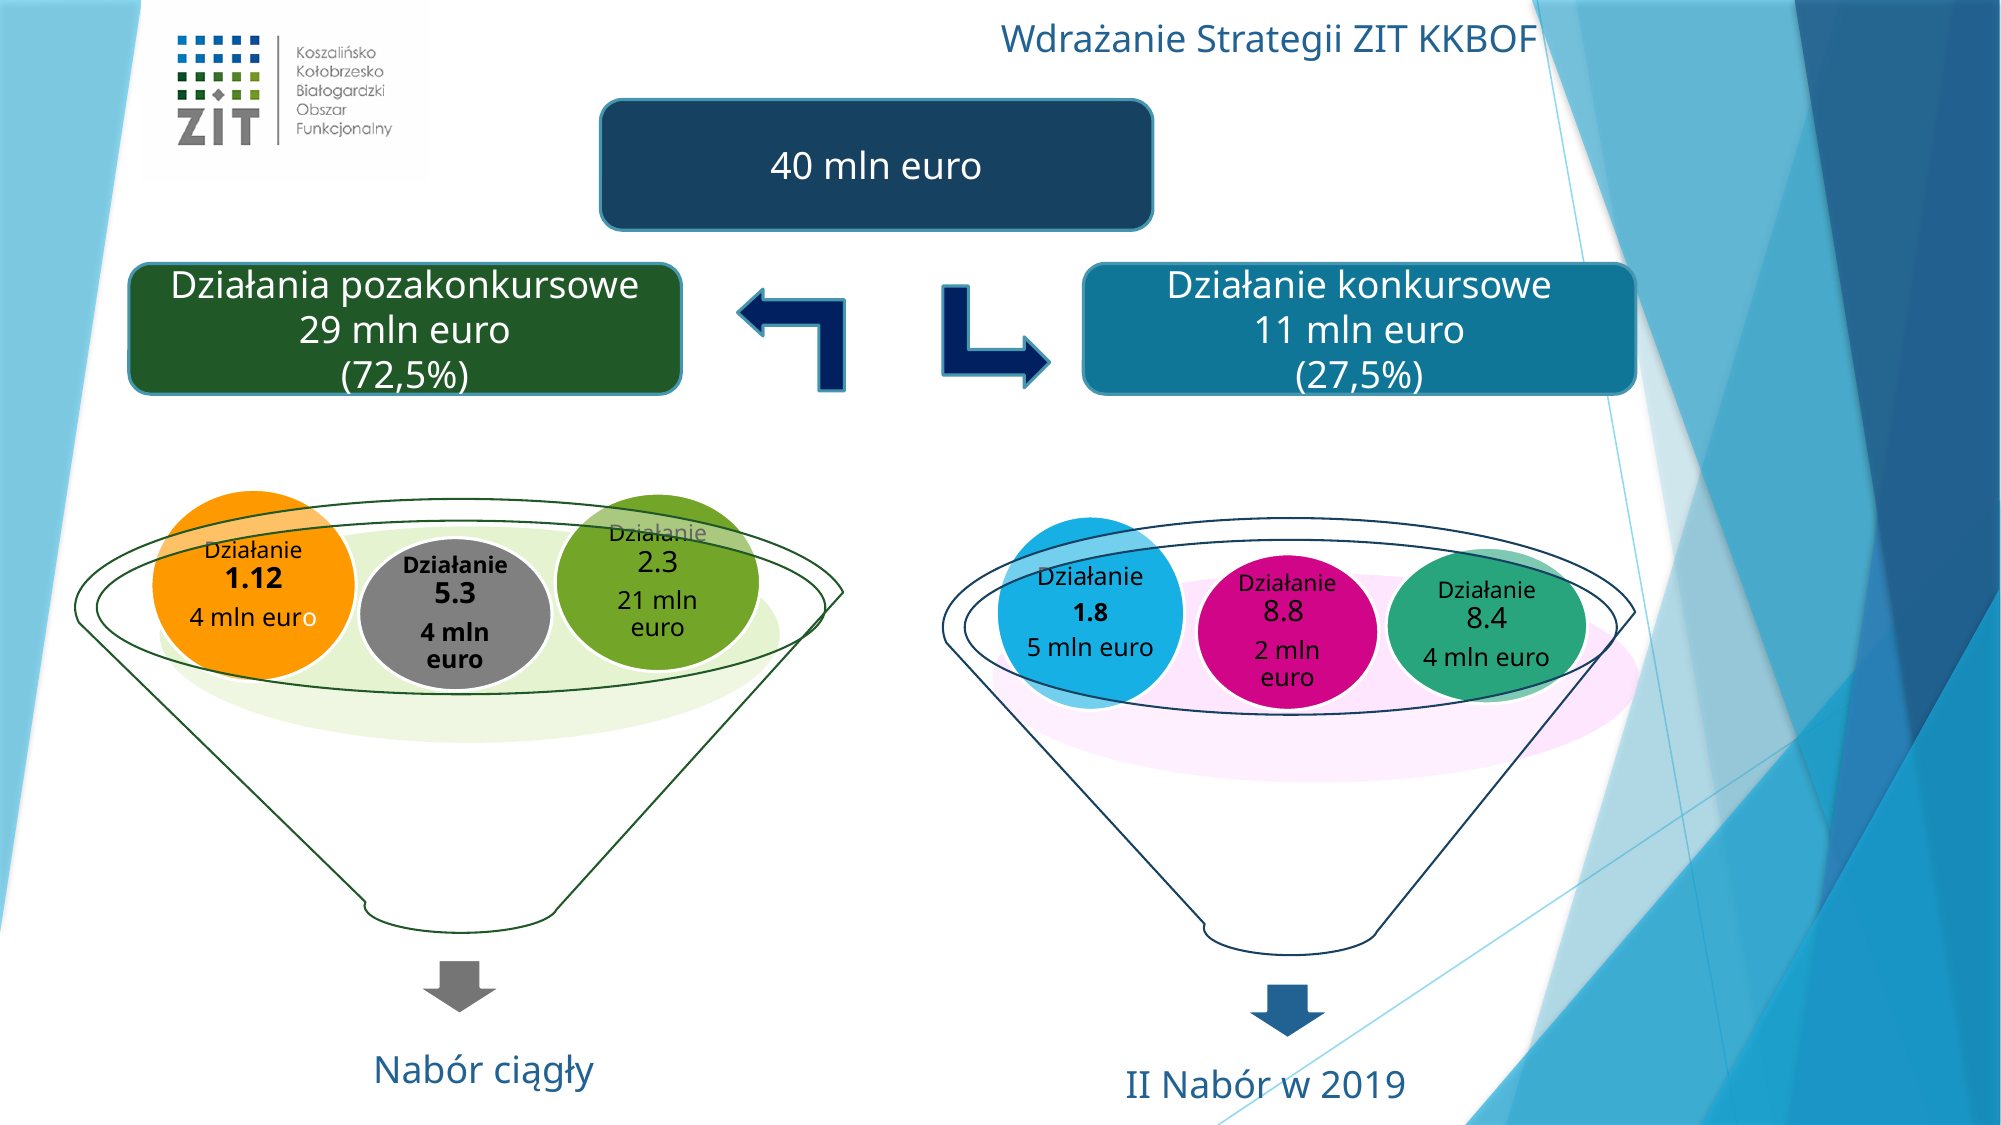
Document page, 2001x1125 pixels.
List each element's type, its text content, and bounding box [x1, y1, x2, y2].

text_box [942, 460, 1640, 1125]
text_box Działanie konkursowe 11 mln euro (27,5%) [1081, 261, 1638, 396]
text_box [735, 287, 846, 393]
picture [141, 0, 428, 181]
text_box Działania pozakonkursowe 29 mln euro (72,5%) [127, 261, 683, 396]
text_box 40 mln euro [598, 97, 1155, 232]
text_box Nabór ciągły [283, 1048, 636, 1099]
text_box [71, 488, 848, 1040]
text_box [941, 284, 1051, 390]
